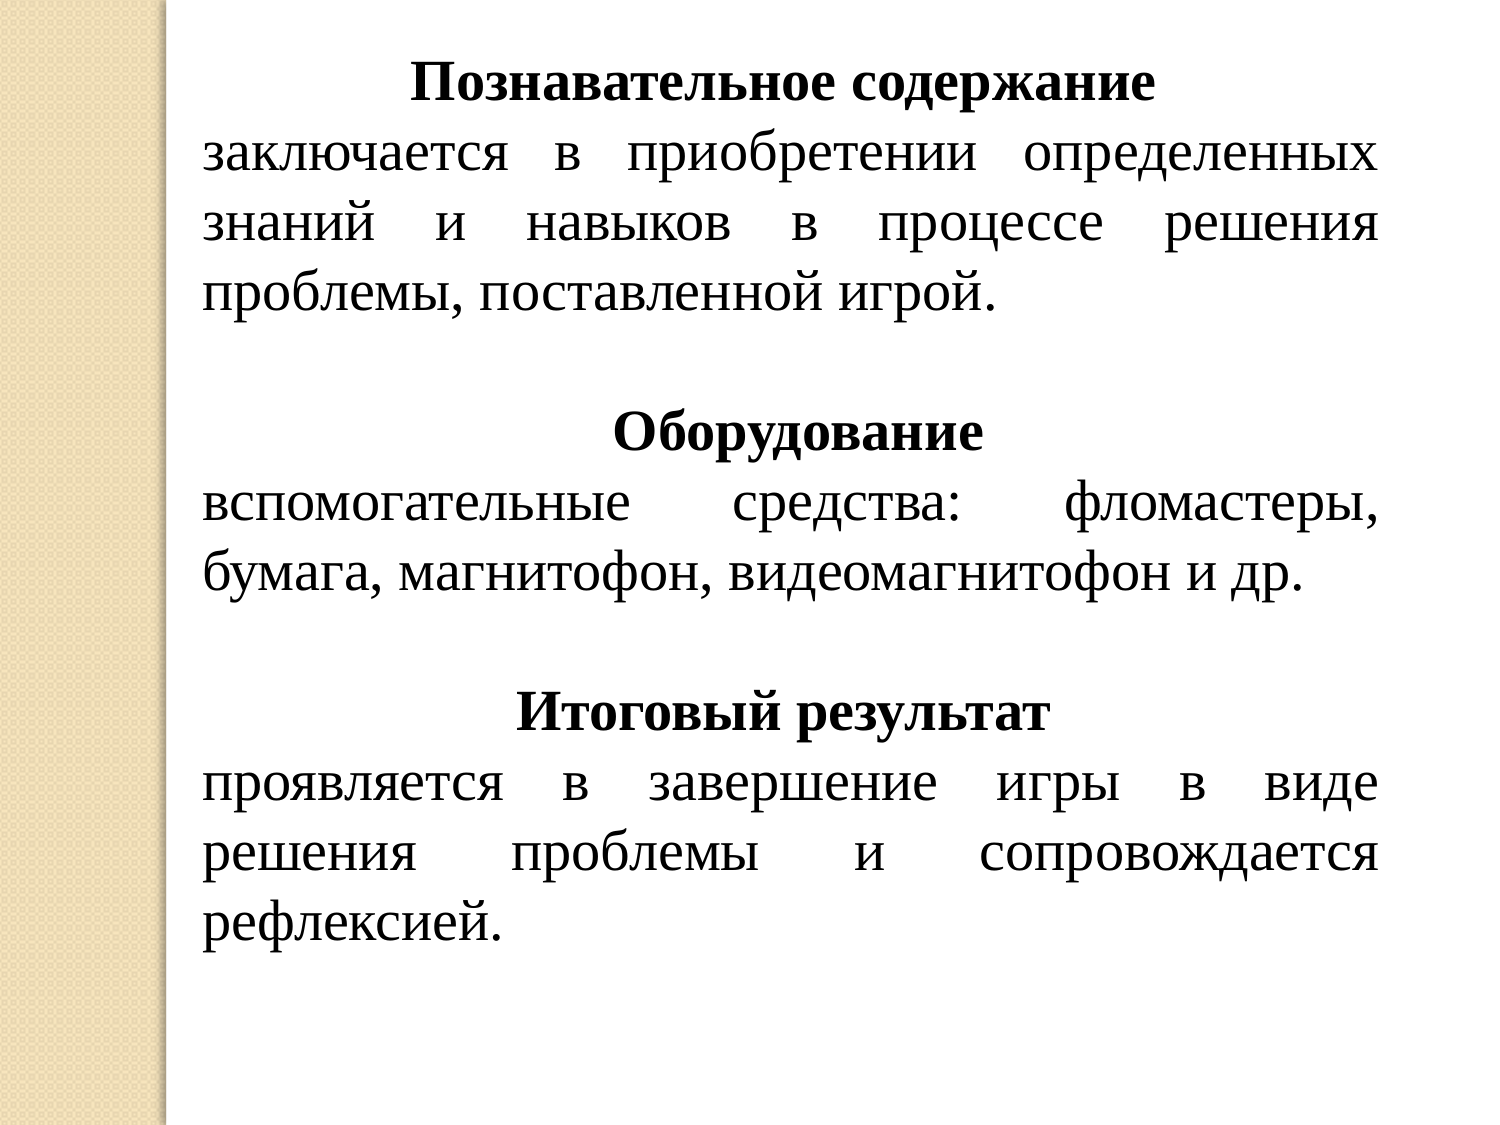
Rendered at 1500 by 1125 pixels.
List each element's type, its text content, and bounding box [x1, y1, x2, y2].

text_box Познавательное содержание заключается в приобретении определенных знаний и навыков в процессе решения проблемы, поставленной игрой. Оборудование вспомогательные средства: фломастеры, бумага, магнитофон, видеомагнитофон и др. Итоговый результат проявляется в завершение игры в виде решения проблемы и сопровождается рефлексией. [187, 35, 1395, 1125]
